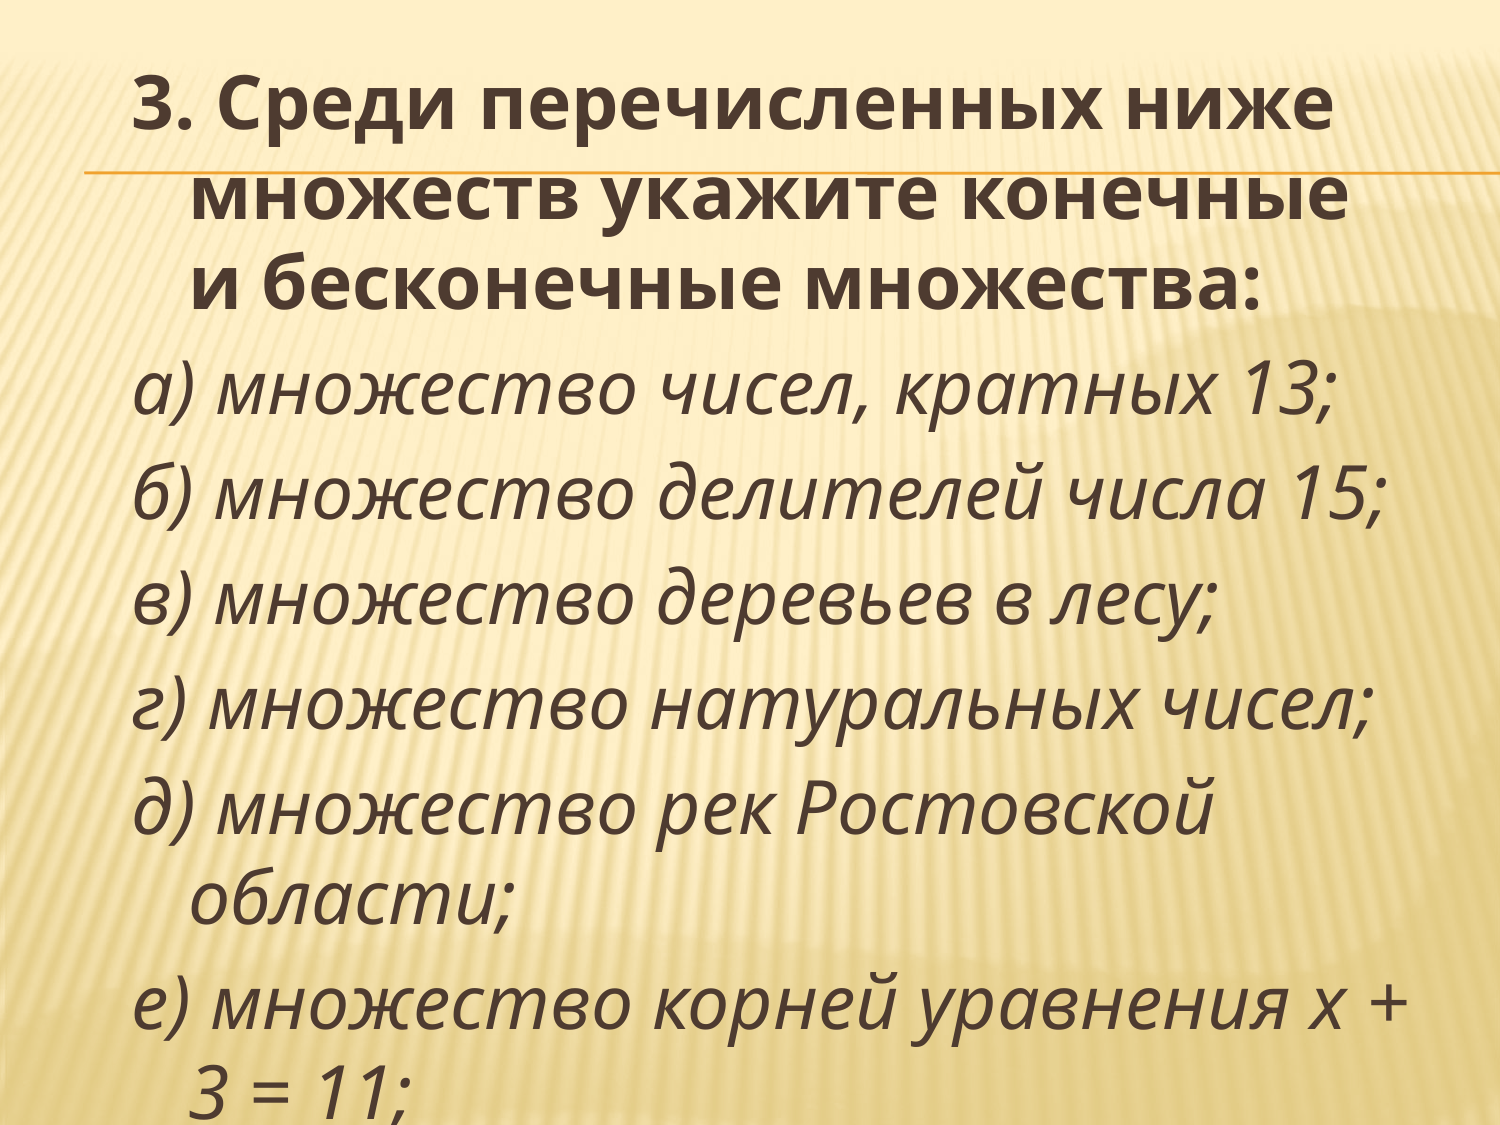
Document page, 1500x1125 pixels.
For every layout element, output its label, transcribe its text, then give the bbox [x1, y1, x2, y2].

list 3. Среди перечисленных ниже множеств укажите конечные и бесконечные множества: а) множество чисел, кратных 13; б) множество делителей числа 15; в) множество деревьев в лесу; г) множество натуральных чисел; д) множество рек Ростовской области; е) множество корней уравнения х + 3 = 11; ж) множество решений неравенства х + 1 < 3. [117, 46, 1431, 993]
